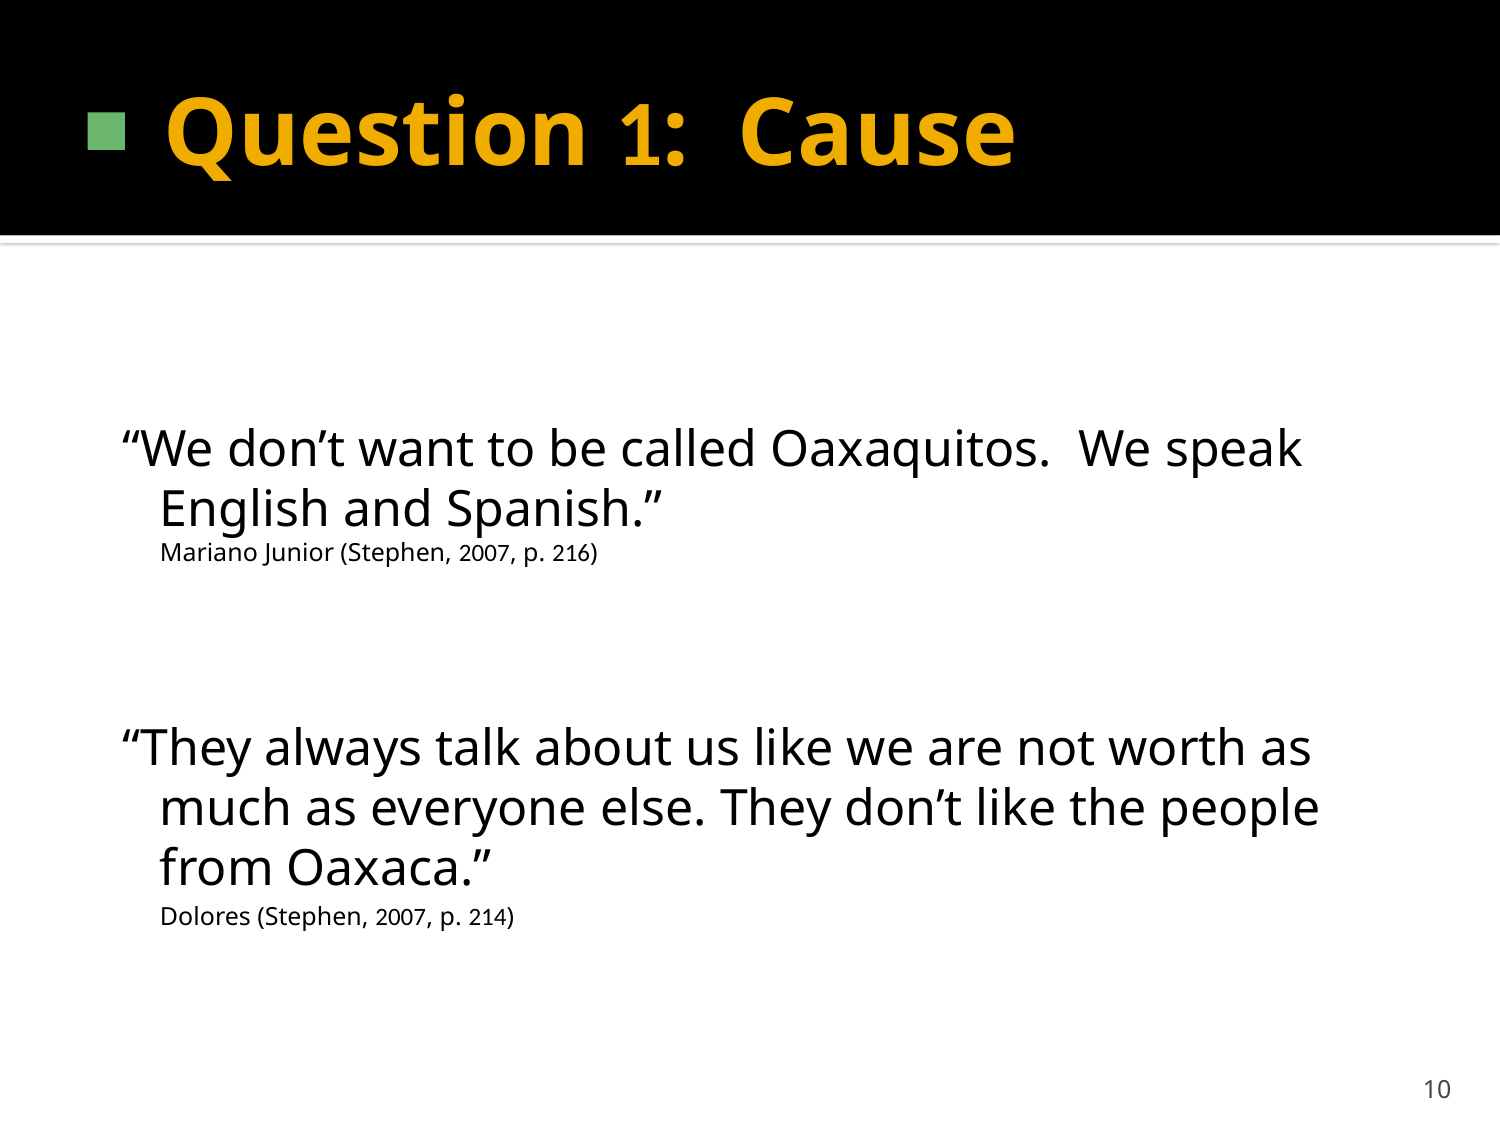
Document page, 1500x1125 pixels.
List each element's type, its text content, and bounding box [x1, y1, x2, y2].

title Question 1: Cause [75, 25, 1425, 231]
slide_number 10 [1345, 1062, 1467, 1108]
list “We don’t want to be called Oaxaquitos. We speak English and Spanish.” Mariano Junior (Stephen, 2007, p. 216) “They always talk about us like we are not worth as much as everyone else. They don’t like the people from Oaxaca.” Dolores (Stephen, 2007, p. 214) [0, 291, 1338, 1050]
text_box [87, 112, 125, 150]
